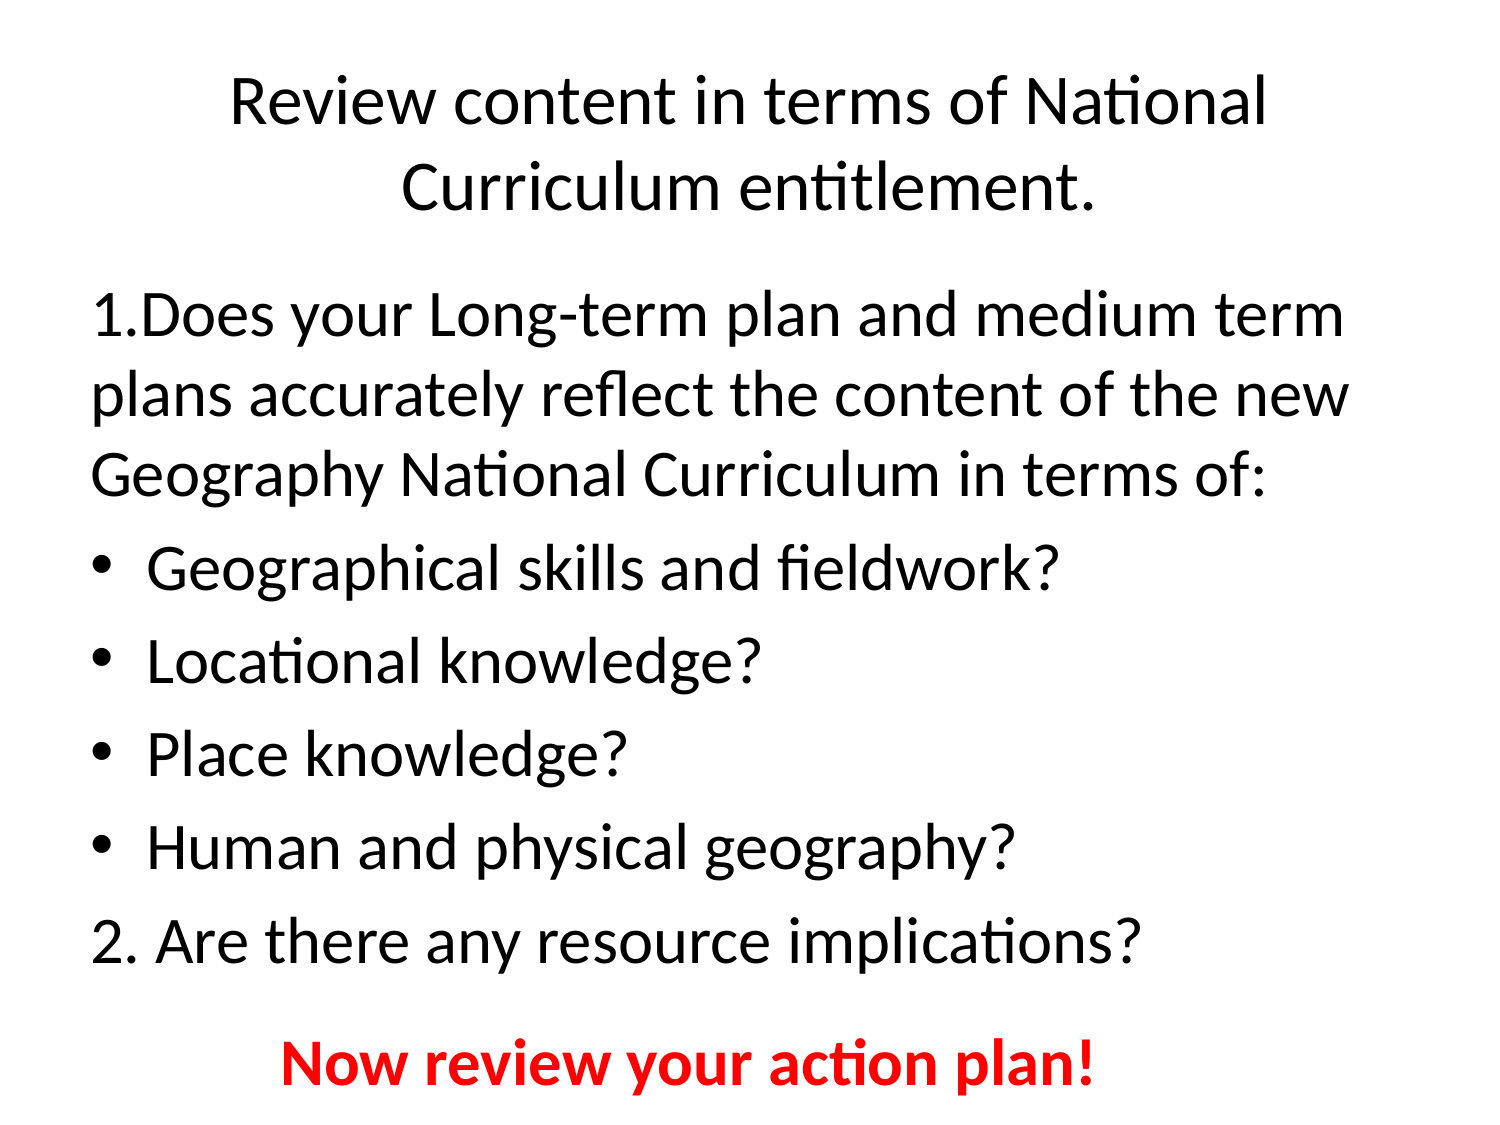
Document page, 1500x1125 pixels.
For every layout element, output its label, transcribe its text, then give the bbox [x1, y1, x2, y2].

list 1.Does your Long-term plan and medium term plans accurately reflect the content of the new Geography National Curriculum in terms of: Geographical skills and fieldwork? Locational knowledge? Place knowledge? Human and physical geography? 2. Are there any resource implications? [75, 262, 1425, 1005]
text_box Now review your action plan! [265, 1011, 1235, 1106]
title Review content in terms of National Curriculum entitlement. [75, 45, 1425, 233]
